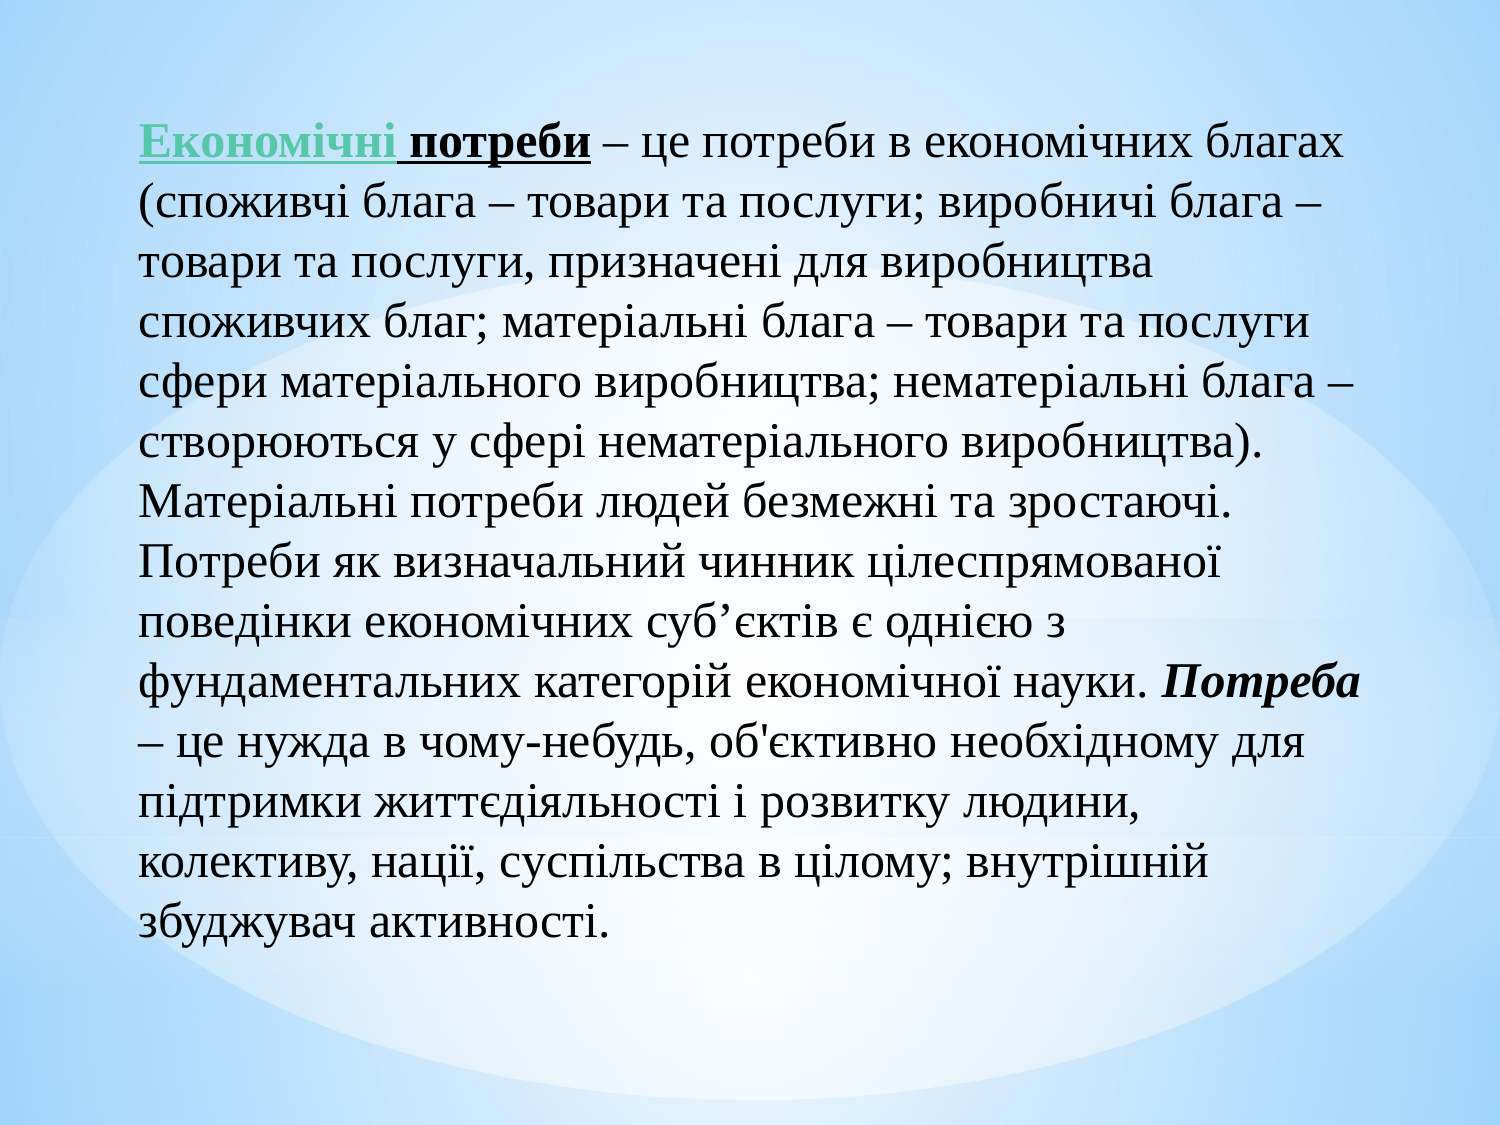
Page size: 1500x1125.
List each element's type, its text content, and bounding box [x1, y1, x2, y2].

text_box Економічні потреби – це потреби в економічних благах (споживчі блага – товари та послуги; виробничі блага – товари та послуги, призначені для виробництва споживчих благ; матеріальні блага – товари та послуги сфери матеріального виробництва; нематеріальні блага – створюються у сфері нематеріального виробництва). Матеріальні потреби людей безмежні та зростаючі. Потреби як визначальний чинник цілеспрямованої поведінки економічних суб’єктів є однією з фундаментальних категорій економічної науки. Потреба – це нужда в чому-небудь, об'єктивно необхідному для підтримки життєдіяльності і розвитку людини, колективу, нації, суспільства в цілому; внутрішній збуджувач активності. [123, 100, 1376, 956]
